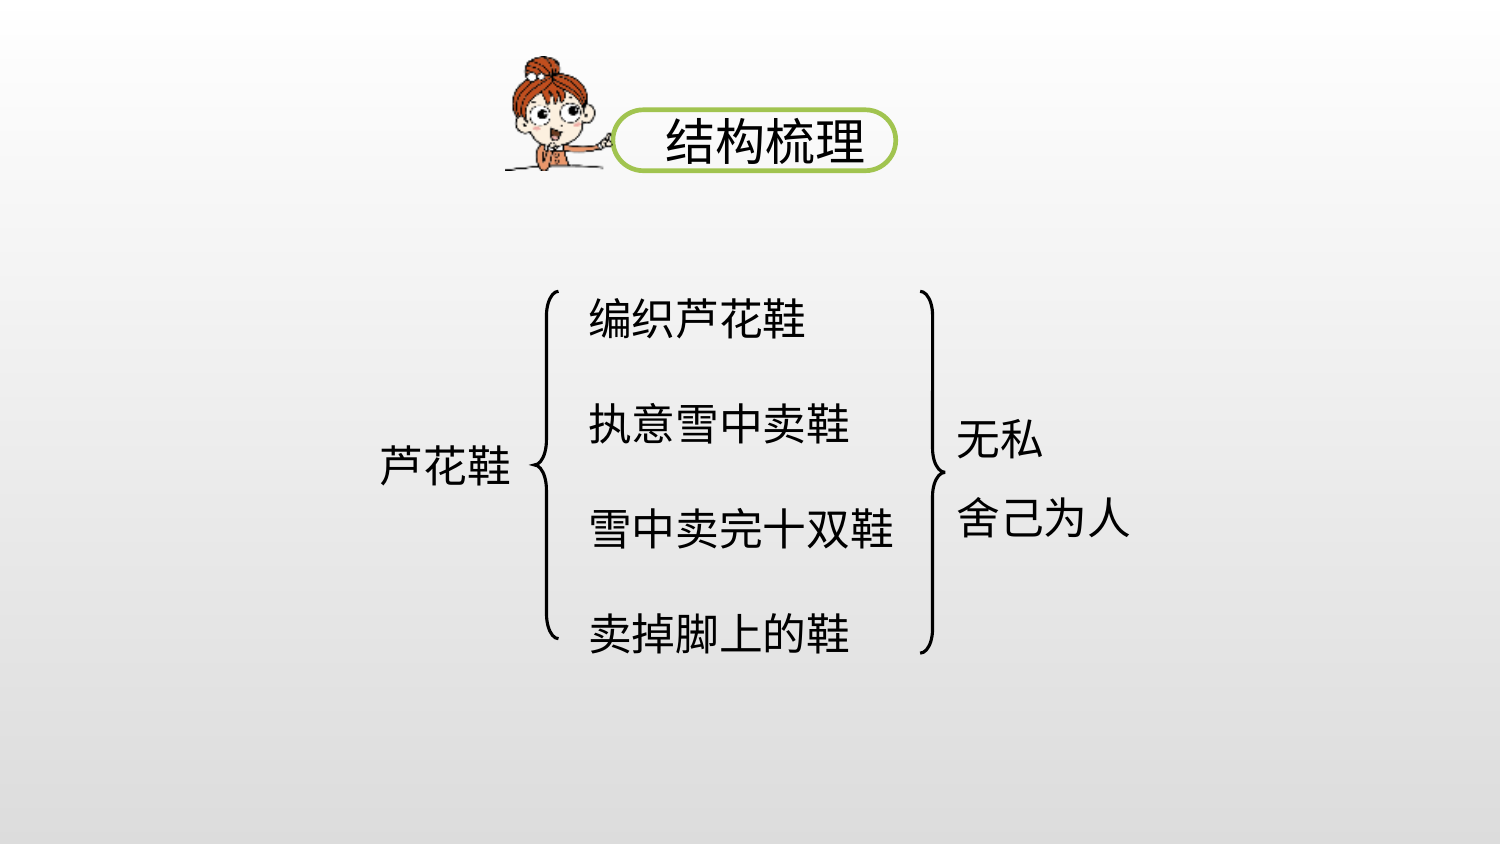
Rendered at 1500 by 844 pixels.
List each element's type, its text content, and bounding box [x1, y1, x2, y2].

text_box [921, 289, 944, 655]
text_box 芦花鞋 [368, 432, 535, 497]
text_box 无私 舍己为人 [944, 379, 1157, 549]
text_box [528, 289, 559, 641]
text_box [505, 56, 896, 171]
text_box 编织芦花鞋 执意雪中卖鞋 雪中卖完十双鞋 卖掉脚上的鞋 [576, 233, 921, 665]
